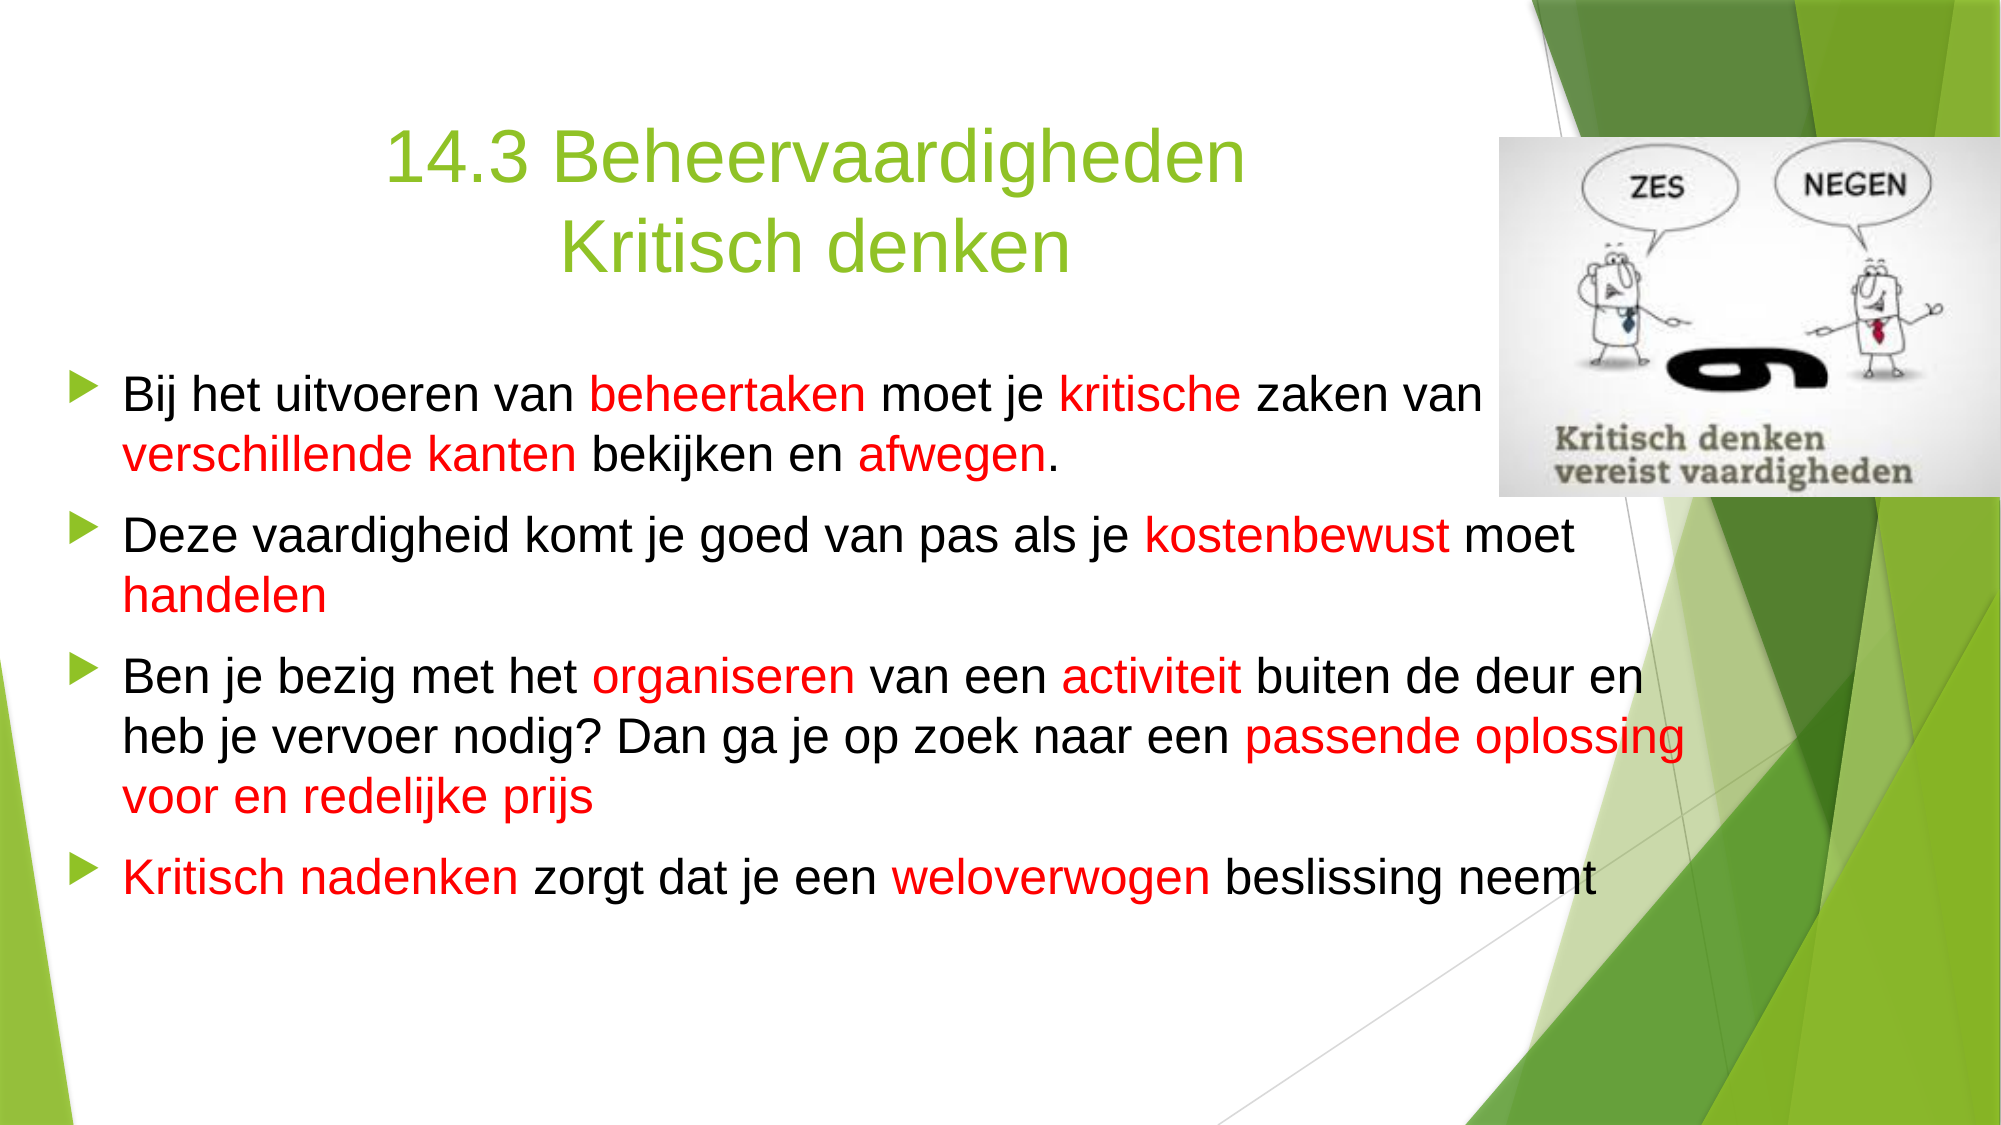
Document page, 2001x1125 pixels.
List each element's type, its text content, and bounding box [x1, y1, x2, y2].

list Bij het uitvoeren van beheertaken moet je kritische zaken van verschillende kanten bekijken en afwegen. Deze vaardigheid komt je goed van pas als je kostenbewust moet handelen Ben je bezig met het organiseren van een activiteit buiten de deur en heb je vervoer nodig? Dan ga je op zoek naar een passende oplossing voor en redelijke prijs Kritisch nadenken zorgt dat je een weloverwogen beslissing neemt [50, 354, 1731, 1048]
picture [1498, 136, 2000, 497]
title 14.3 Beheervaardigheden Kritisch denken [111, 99, 1522, 317]
